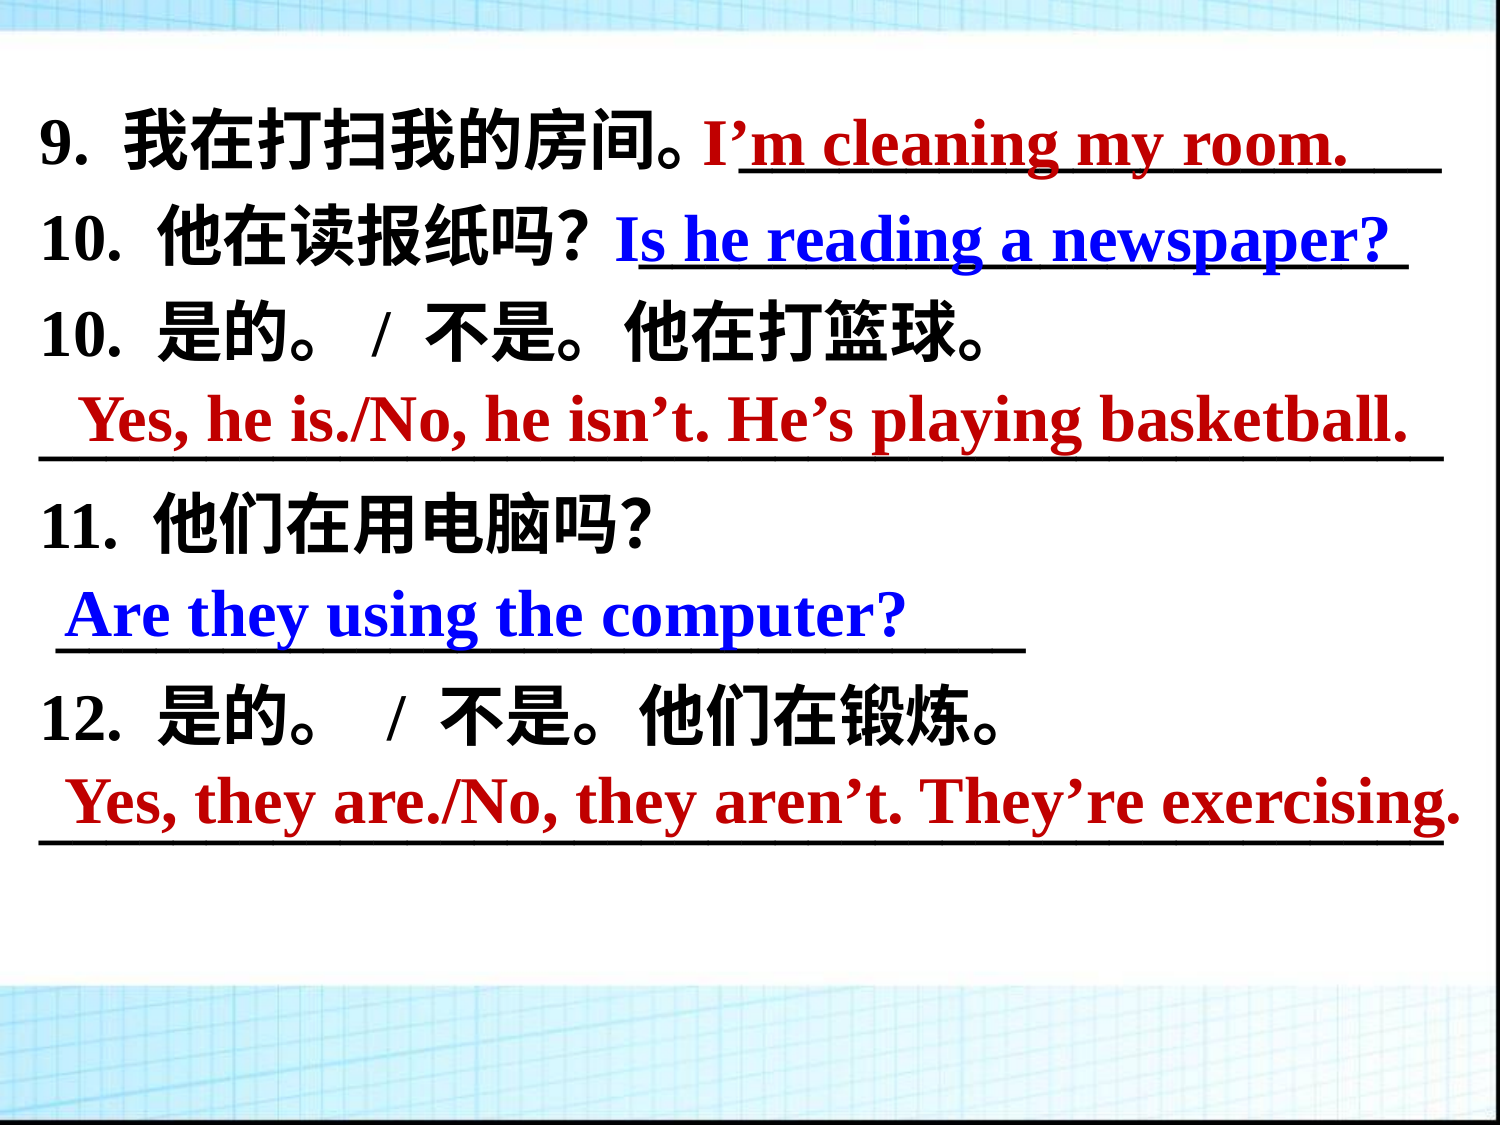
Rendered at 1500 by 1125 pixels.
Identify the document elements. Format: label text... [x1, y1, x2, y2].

text_box Is he reading a newspaper? [599, 187, 1425, 283]
text_box 9. 我在打扫我的房间。_____________________ 10. 他在读报纸吗？_______________________ 10. 是的。/ 不是。他在打篮球。 __________________________________________ 11. 他们在用电脑吗？ _____________________________ 12. 是的。 / 不是。他们在锻炼。 __________________________________________ [24, 74, 1475, 857]
text_box Yes, they are./No, they aren’t. They’re exercising. [50, 749, 1500, 845]
picture [0, 0, 1500, 1125]
text_box I’m cleaning my room. [687, 91, 1375, 187]
text_box Are they using the computer? [50, 562, 1063, 658]
text_box Yes, he is./No, he isn’t. He’s playing basketball. [62, 367, 1475, 463]
